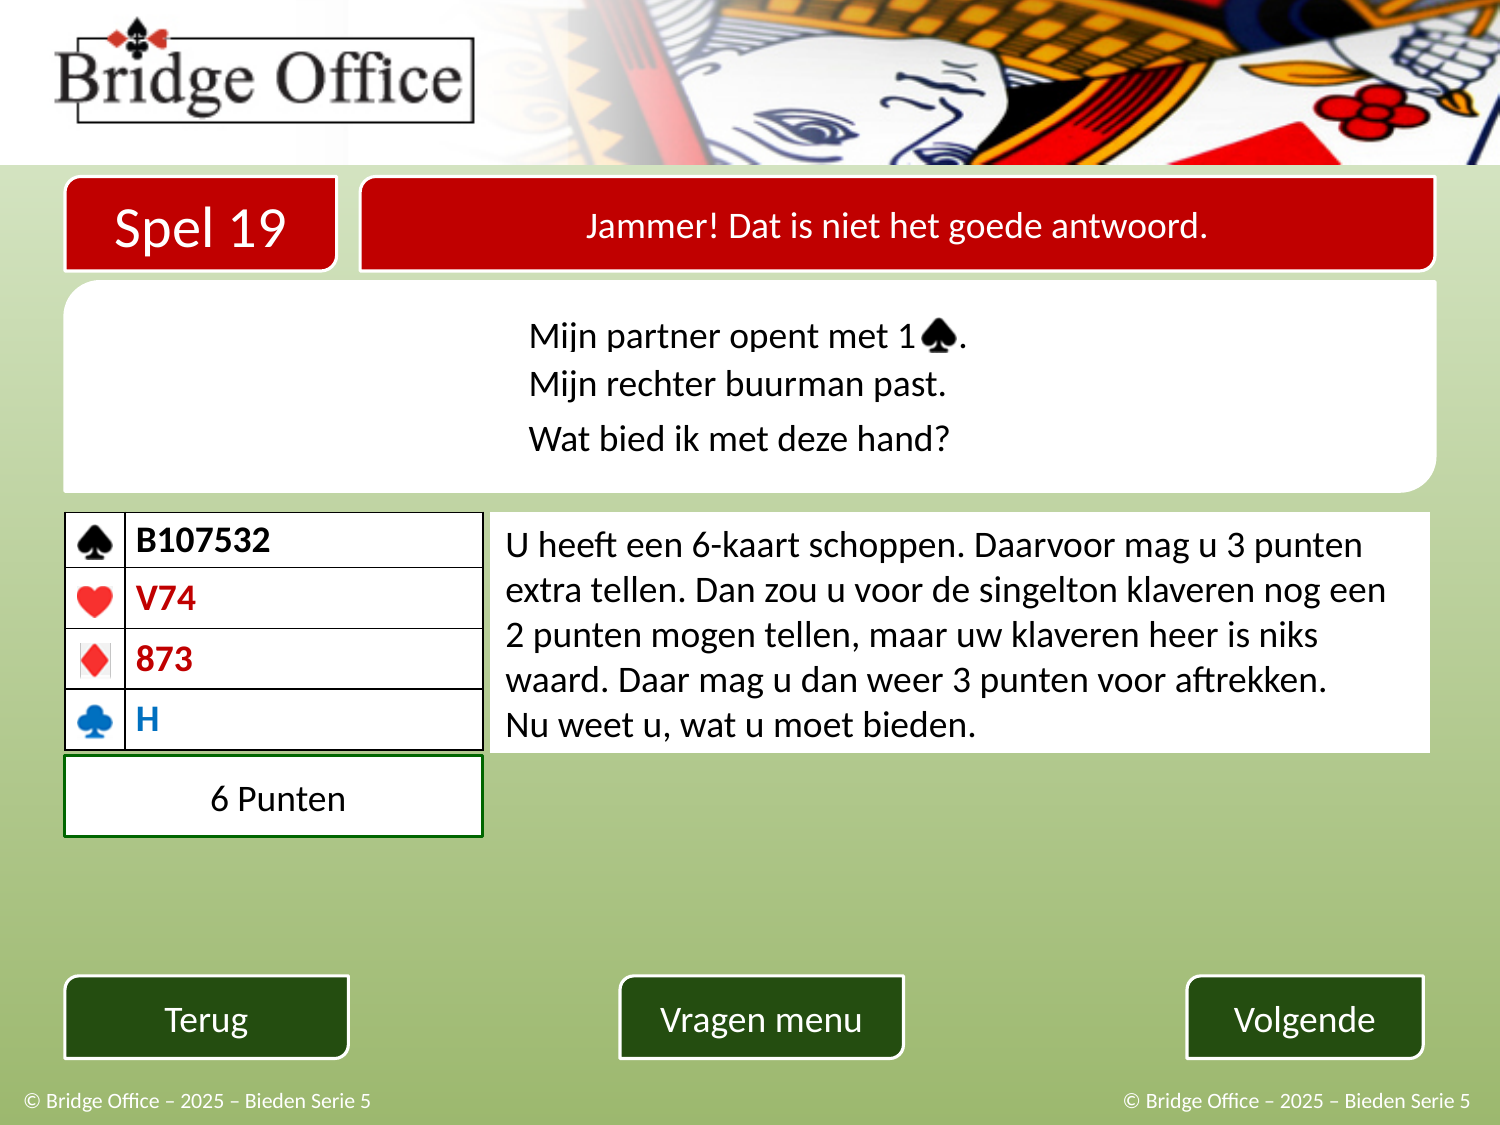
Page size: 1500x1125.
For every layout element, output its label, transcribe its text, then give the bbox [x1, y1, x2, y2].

table_cell 873 [126, 629, 482, 688]
picture [77, 703, 113, 740]
text_box Terug [63, 974, 350, 1061]
text_box Vragen menu [618, 974, 906, 1061]
table_cell V74 [126, 568, 482, 628]
picture [920, 316, 957, 353]
text_box Wat bied ik met deze hand? [513, 406, 987, 467]
picture [77, 643, 113, 679]
text_box [63, 280, 1437, 493]
table_header B107532 [126, 513, 482, 567]
text_box Spel 19 [63, 178, 339, 273]
table_cell [66, 629, 124, 688]
text_box Mijn partner opent met 1 . [513, 303, 1022, 364]
table_header [66, 513, 124, 567]
table_cell H [126, 690, 482, 749]
table_cell [66, 690, 124, 749]
text_box Jammer! Dat is niet het goede antwoord. [358, 178, 1437, 273]
text_box Volgende [1185, 974, 1425, 1061]
table_cell [66, 568, 124, 628]
picture [77, 524, 113, 561]
text_box 6 Punten [63, 754, 484, 838]
text_box U heeft een 6-kaart schoppen. Daarvoor mag u 3 punten extra tellen. Dan zou u voor de singelton klaveren nog een 2 punten mogen tellen, maar uw klaveren heer is niks waard. Daar mag u dan weer 3 punten voor aftrekken. Nu weet u, wat u moet bieden. [490, 512, 1430, 753]
text_box © Bridge Office – 2025 – Bieden Serie 5 [8, 1079, 393, 1121]
picture [0, 0, 1500, 166]
picture [77, 585, 113, 618]
text_box © Bridge Office – 2025 – Bieden Serie 5 [1107, 1079, 1500, 1121]
text_box Mijn rechter buurman past. [513, 352, 987, 406]
